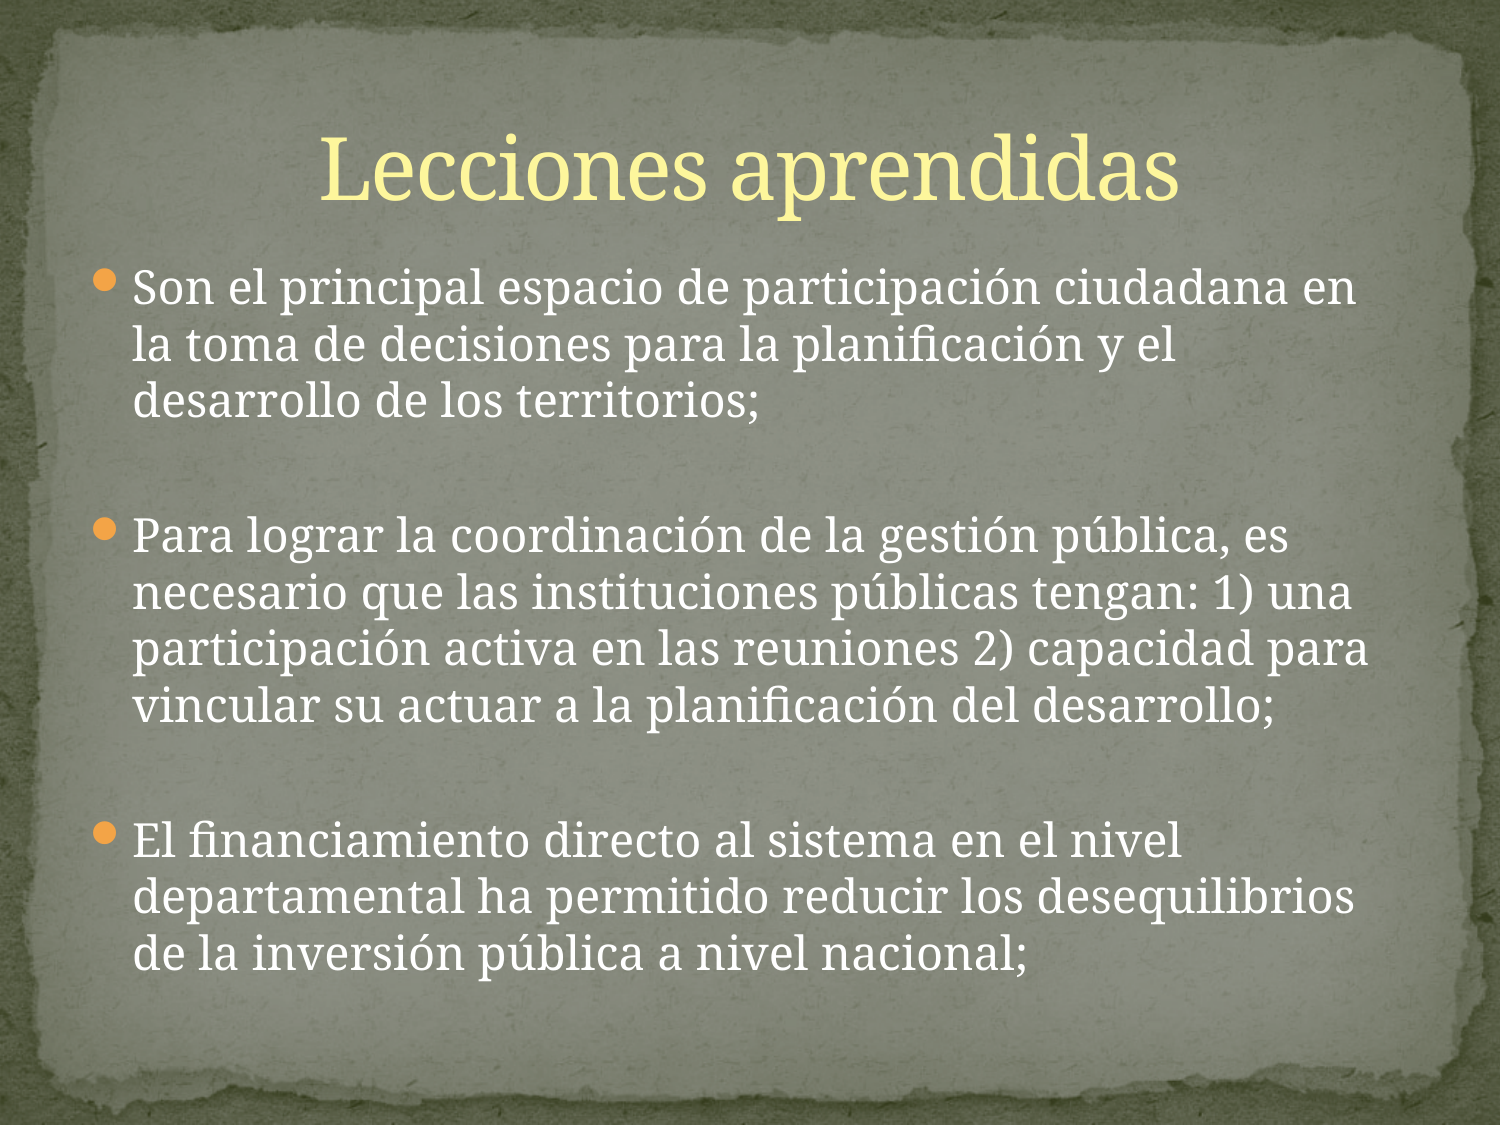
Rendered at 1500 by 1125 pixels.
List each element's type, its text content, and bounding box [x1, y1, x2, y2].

list Son el principal espacio de participación ciudadana en la toma de decisiones para la planificación y el desarrollo de los territorios; Para lograr la coordinación de la gestión pública, es necesario que las instituciones públicas tengan: 1) una participación activa en las reuniones 2) capacidad para vincular su actuar a la planificación del desarrollo; El financiamiento directo al sistema en el nivel departamental ha permitido reducir los desequilibrios de la inversión pública a nivel nacional; [75, 249, 1425, 1000]
title Lecciones aprendidas [74, 24, 1425, 225]
